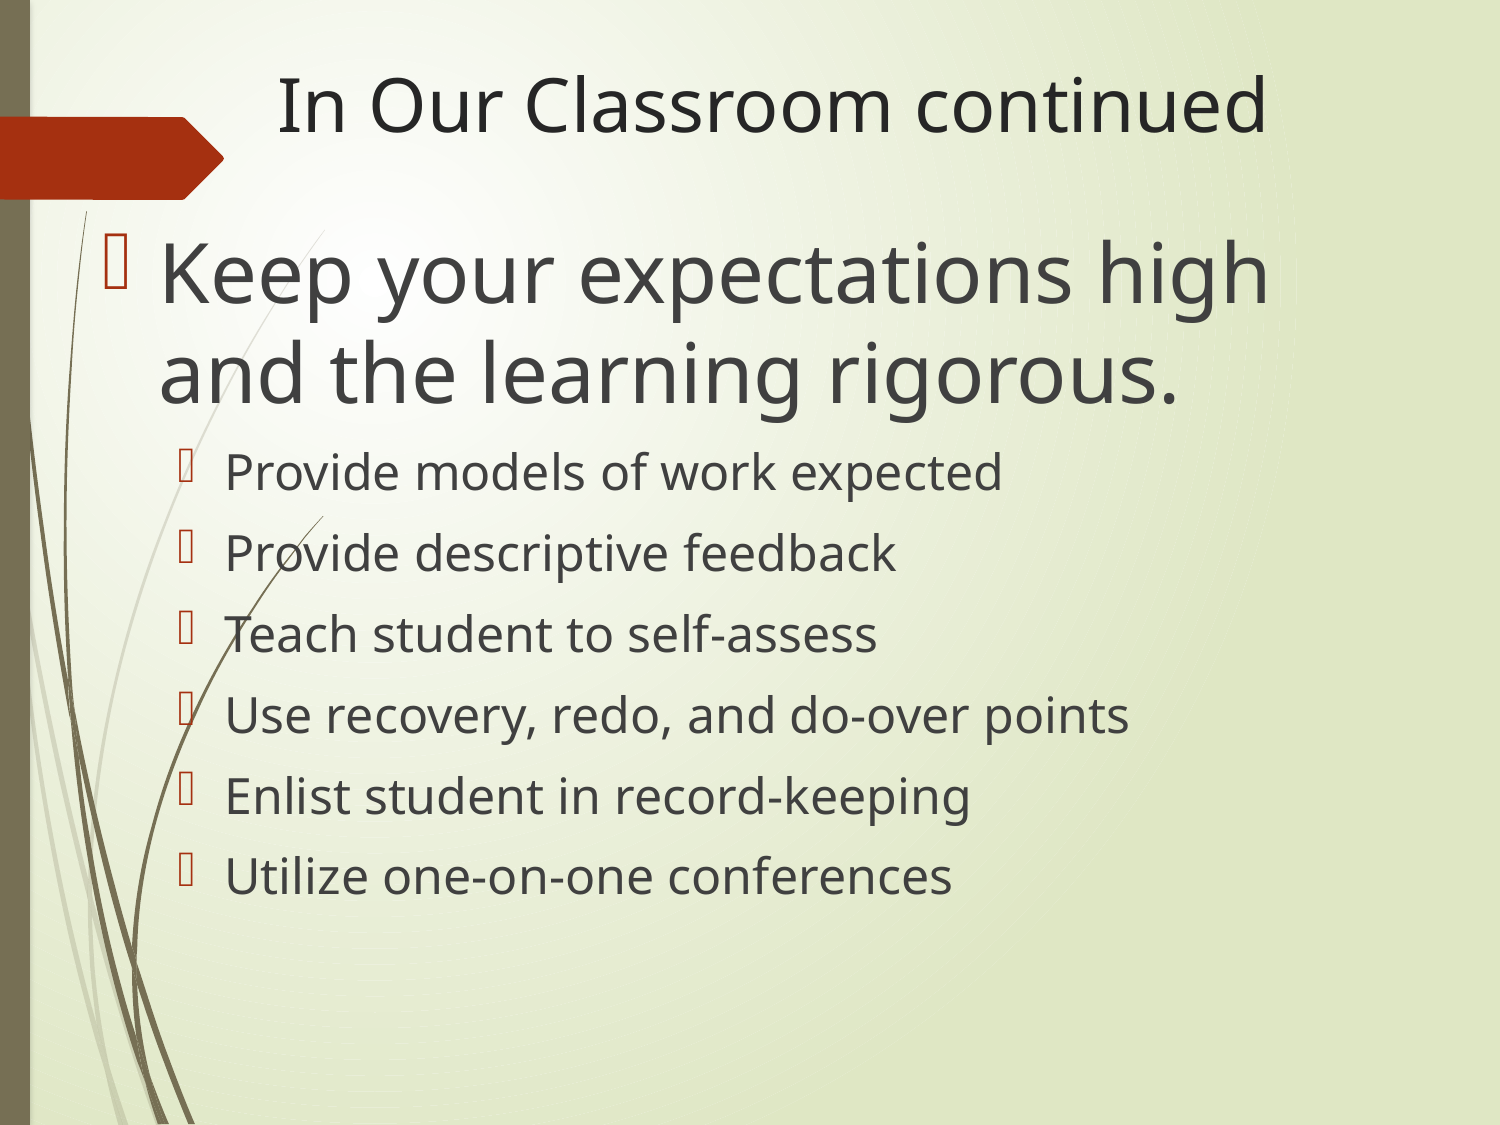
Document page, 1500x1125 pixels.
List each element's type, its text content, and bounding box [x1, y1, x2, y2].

list Keep your expectations high and the learning rigorous. Provide models of work expected Provide descriptive feedback Teach student to self-assess Use recovery, redo, and do-over points Enlist student in record-keeping Utilize one-on-one conferences [87, 212, 1438, 1050]
title In Our Classroom continued [262, 50, 1425, 212]
